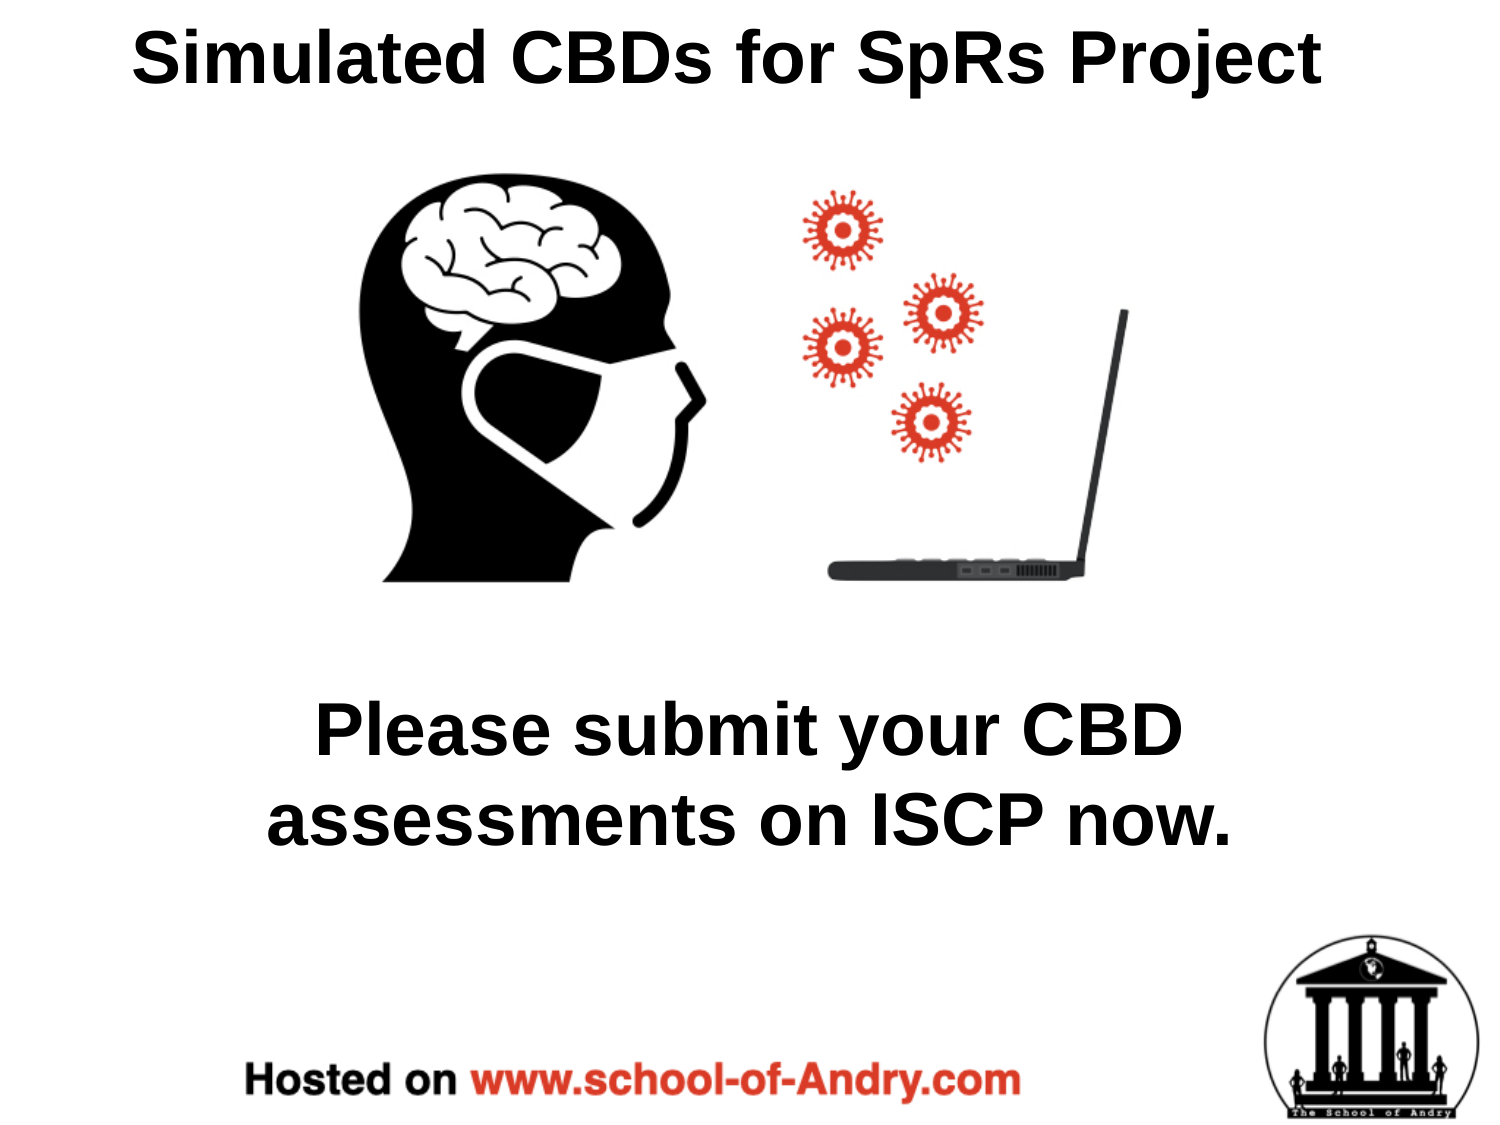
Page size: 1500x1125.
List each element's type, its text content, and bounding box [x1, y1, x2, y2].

text_box Please submit your CBD assessments on ISCP now. [67, 673, 1433, 868]
text_box Simulated CBDs for SpRs Project [116, 1, 1339, 107]
picture [0, 917, 1500, 1125]
picture [0, 147, 1500, 612]
